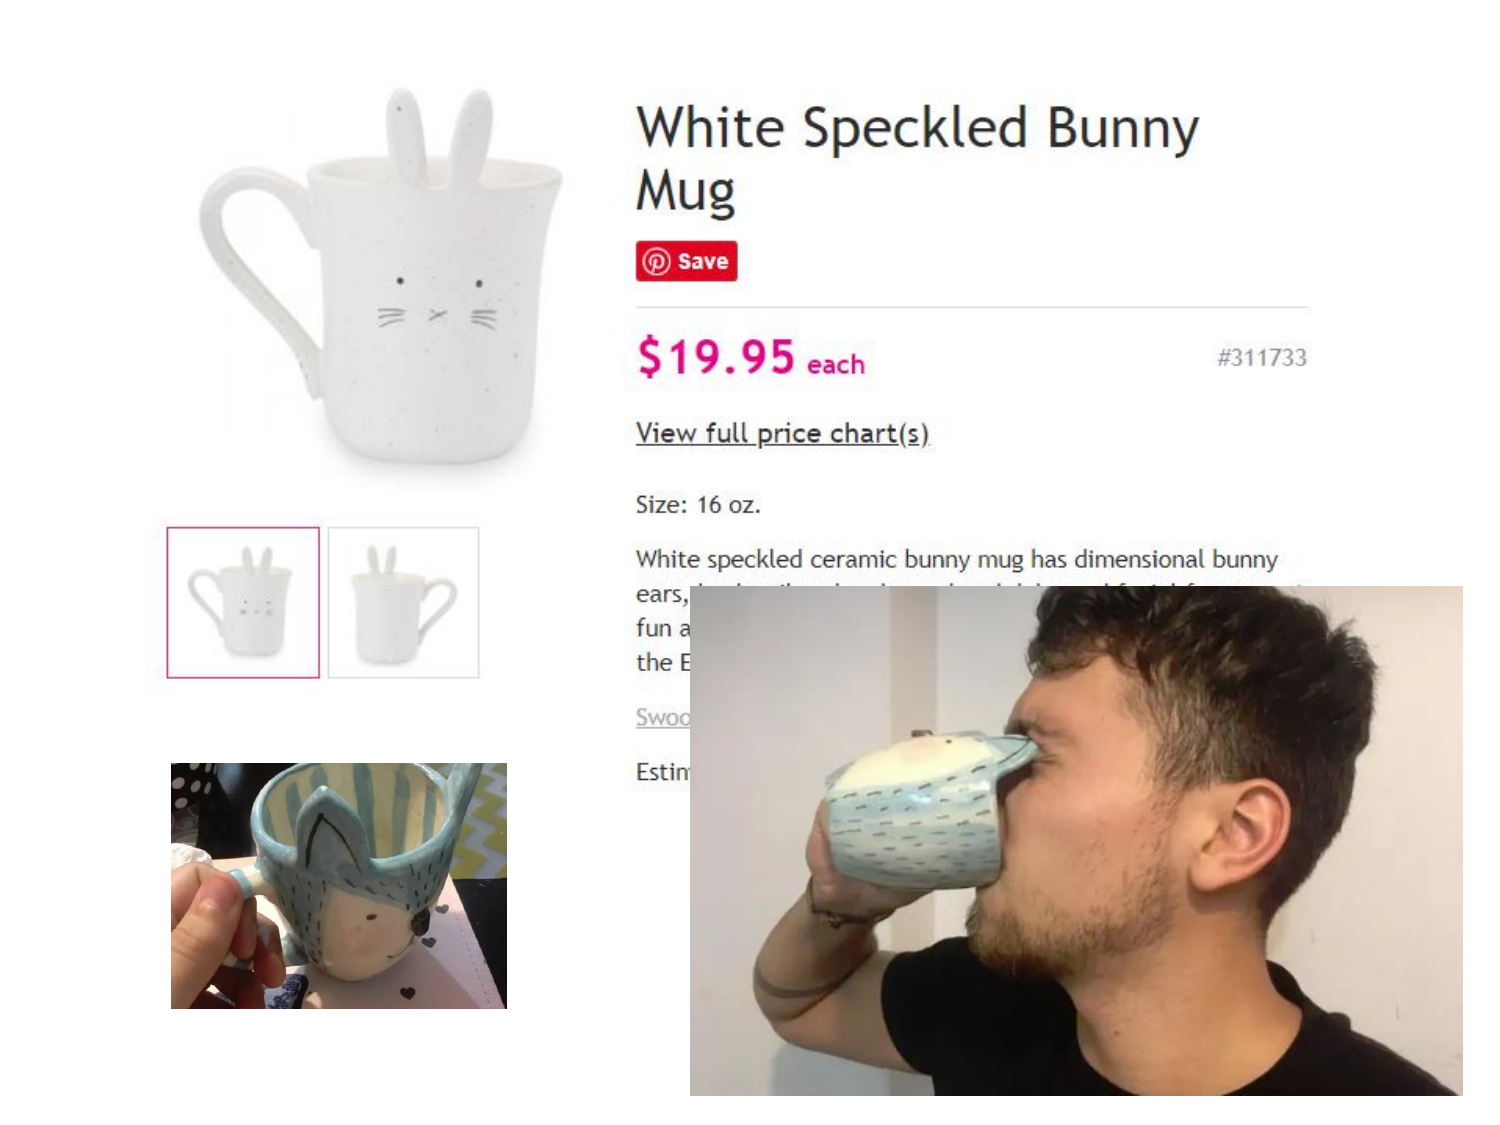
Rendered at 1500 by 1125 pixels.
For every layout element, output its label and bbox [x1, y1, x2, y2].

picture [123, 66, 1463, 1096]
